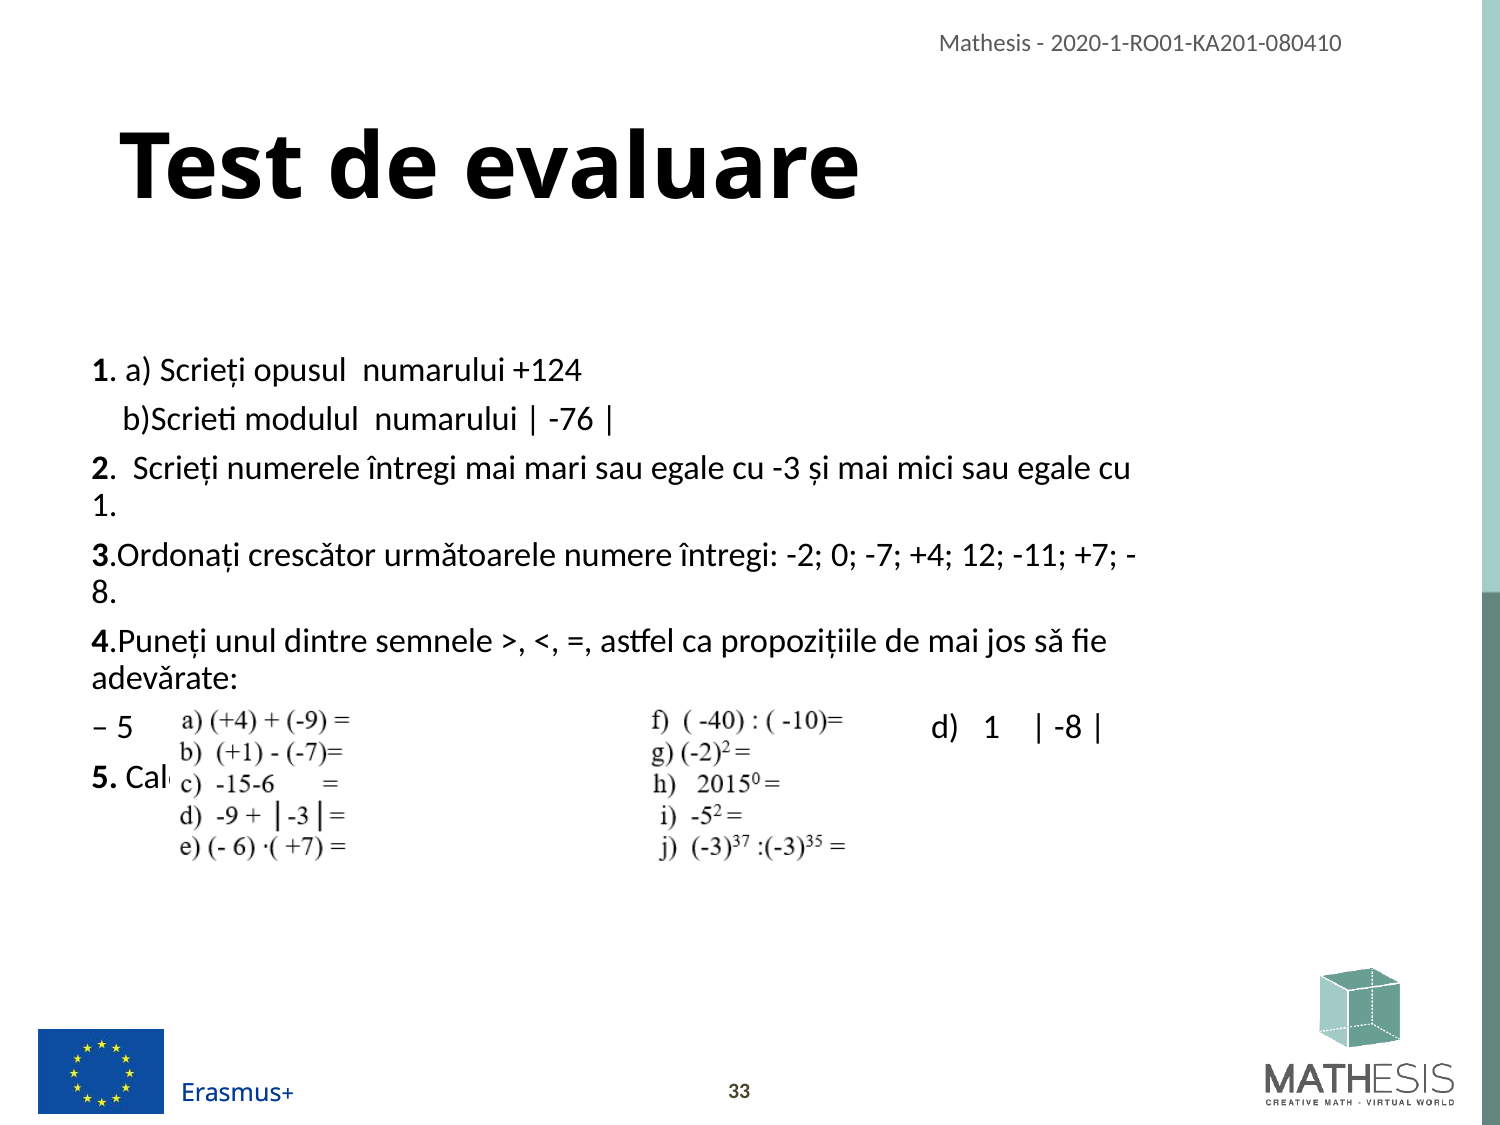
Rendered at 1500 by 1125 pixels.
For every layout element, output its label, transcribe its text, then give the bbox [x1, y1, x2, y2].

list 1. a) Scrieţi opusul numarului +124 b)Scrieti modulul numarului | -76 | 2. Scrieţi numerele întregi mai mari sau egale cu -3 şi mai mici sau egale cu 1. 3.Ordonaţi crescǎtor urmǎtoarele numere întregi: -2; 0; -7; +4; 12; -11; +7; -8. 4.Puneţi unul dintre semnele >, <, =, astfel ca propoziţiile de mai jos sǎ fie adevǎrate: – 5 -4 b) - 1 1 c) 0 -3 d) 1 | -8 | 5. Calculati : [76, 344, 1159, 822]
picture [170, 704, 878, 868]
title Test de evaluare [103, 59, 1397, 278]
picture [38, 1029, 164, 1114]
